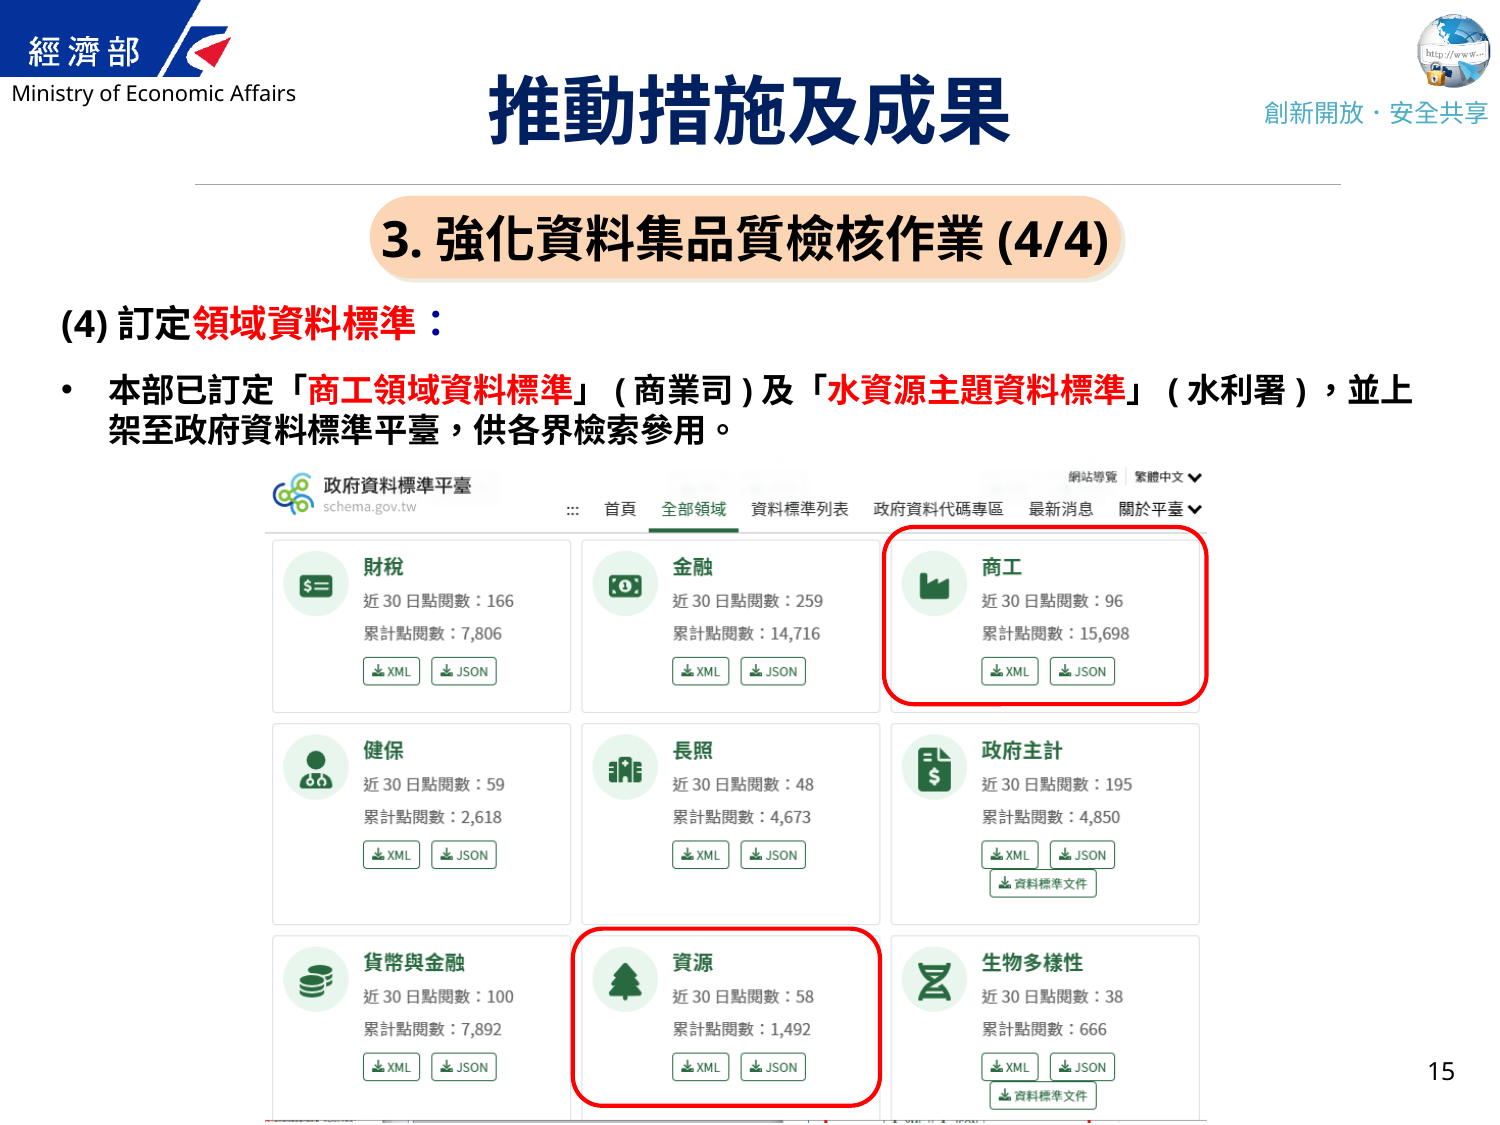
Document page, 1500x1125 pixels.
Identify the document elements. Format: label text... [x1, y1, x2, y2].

picture [265, 458, 1207, 1124]
slide_number 15 [1211, 1042, 1471, 1103]
picture [0, 0, 231, 77]
list (4)訂定領域資料標準： 本部已訂定「商工領域資料標準」(商業司)及「水資源主題資料標準」(水利署)，並上架至政府資料標準平臺，供各界檢索參用。 [29, 49, 1447, 700]
picture [1411, 10, 1495, 90]
title 推動措施及成果 [75, 45, 1425, 49]
